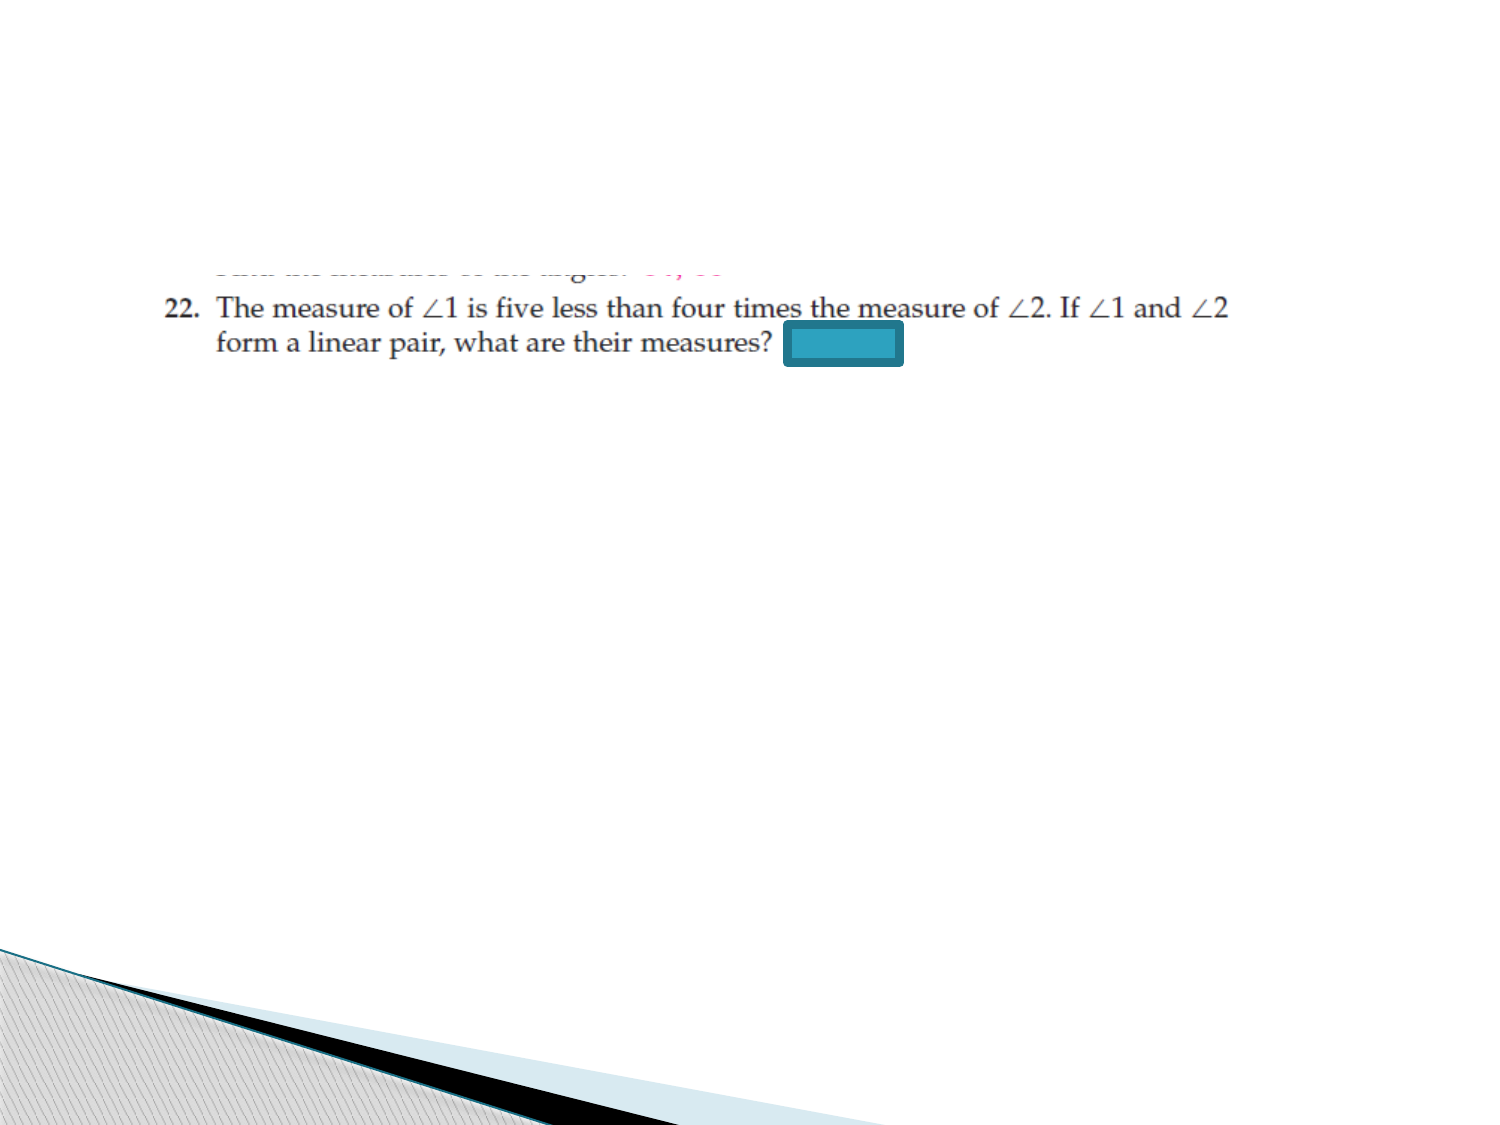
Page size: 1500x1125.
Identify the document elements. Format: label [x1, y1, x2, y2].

list [149, 274, 1251, 363]
